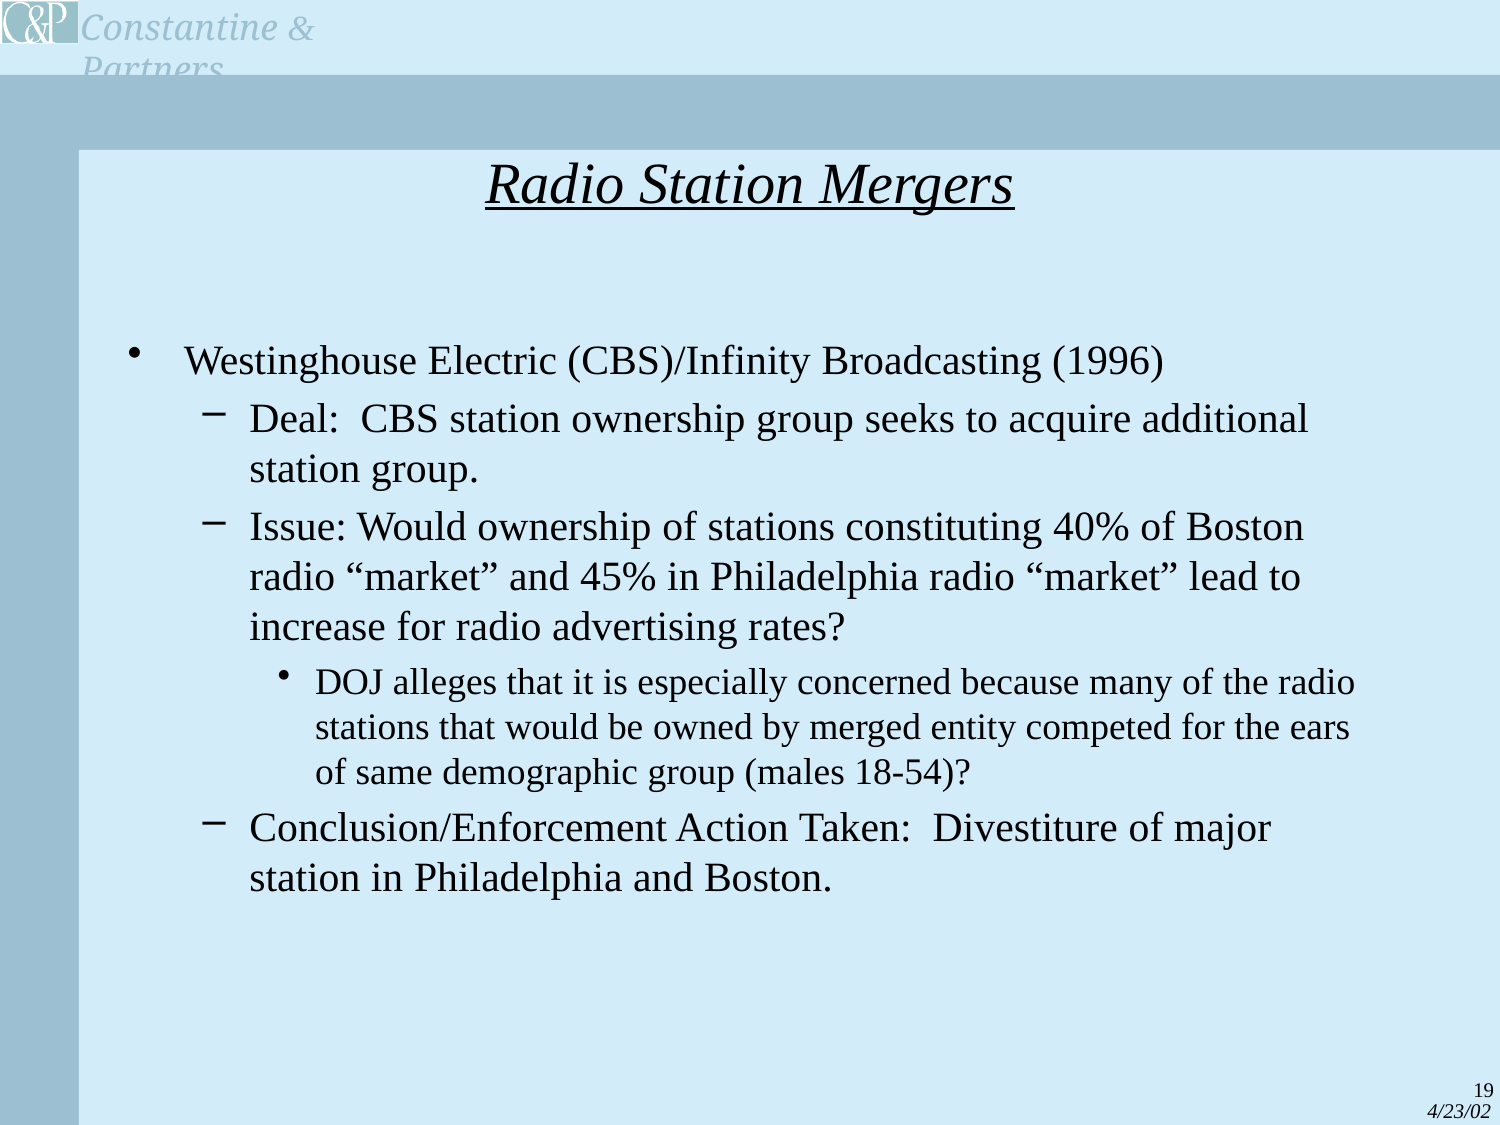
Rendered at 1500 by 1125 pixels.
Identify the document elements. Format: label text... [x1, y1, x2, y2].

title Radio Station Mergers [112, 137, 1388, 238]
list Westinghouse Electric (CBS)/Infinity Broadcasting (1996) Deal: CBS station ownership group seeks to acquire additional station group. Issue: Would ownership of stations constituting 40% of Boston radio “market” and 45% in Philadelphia radio “market” lead to increase for radio advertising rates? DOJ alleges that it is especially concerned because many of the radio stations that would be owned by merged entity competed for the ears of same demographic group (males 18-54)? Conclusion/Enforcement Action Taken: Divestiture of major station in Philadelphia and Boston. [112, 324, 1388, 1000]
